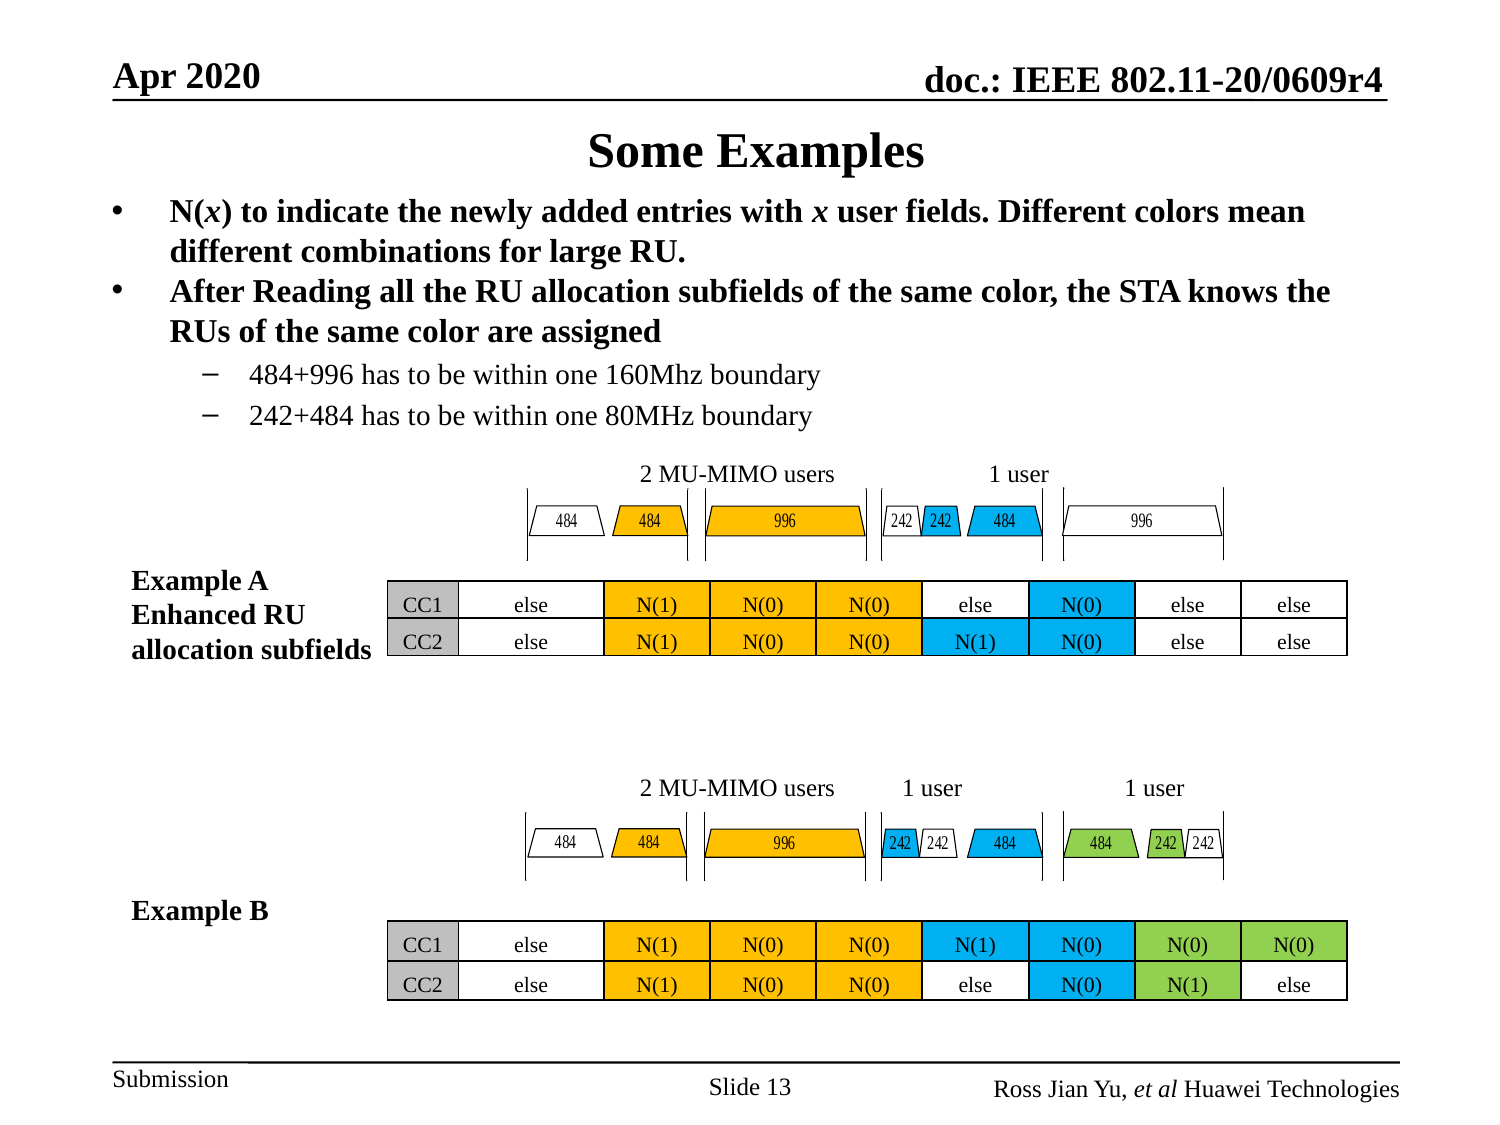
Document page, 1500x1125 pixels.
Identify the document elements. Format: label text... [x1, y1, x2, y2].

table_header N(0) [817, 922, 921, 960]
table_cell else [1242, 962, 1346, 999]
table_header N(0) [1030, 582, 1134, 617]
table_header N(0) [711, 582, 815, 617]
text_box 2 MU-MIMO users [624, 450, 875, 483]
text_box Example A Enhanced RU allocation subfields [116, 553, 388, 673]
table_header N(0) [1030, 922, 1134, 960]
picture [523, 808, 1225, 881]
table_cell else [459, 962, 603, 999]
table_cell else [459, 619, 603, 655]
text_box 1 user [973, 450, 1224, 484]
text_box Example B [116, 883, 284, 934]
text_box 1 user [887, 764, 1109, 807]
table_cell N(0) [711, 619, 815, 655]
table_header N(0) [817, 582, 921, 617]
table_cell else [1242, 619, 1346, 655]
table_header else [459, 922, 603, 960]
table_cell else [1136, 619, 1240, 655]
table_cell N(0) [1030, 962, 1134, 999]
table_header N(1) [923, 922, 1028, 960]
table_cell N(1) [605, 962, 709, 999]
table_cell N(1) [923, 619, 1028, 655]
table_cell N(0) [817, 962, 921, 999]
table_cell N(1) [605, 619, 709, 655]
table_cell N(0) [817, 619, 921, 655]
picture [524, 484, 1225, 561]
table_header else [459, 582, 603, 617]
text_box 2 MU-MIMO users [624, 764, 875, 807]
table_cell CC2 [388, 619, 458, 655]
text_box N(x) to indicate the newly added entries with x user fields. Different colors mean different combinations for large RU. After Reading all the RU allocation subfields of the same color, the STA knows the RUs of the same color are assigned 484+996 has to be within one 160Mhz boundary 242+484 has to be within one 80MHz boundary [37, 182, 1391, 479]
table_header N(0) [711, 922, 815, 960]
table_header N(0) [1136, 922, 1240, 960]
slide_number Slide 13 [706, 1070, 794, 1101]
table_header else [1242, 582, 1346, 617]
table_cell else [923, 962, 1028, 999]
table_cell N(0) [711, 962, 815, 999]
title Some Examples [99, 103, 1413, 192]
table_cell N(1) [1136, 962, 1240, 999]
text_box 1 user [1109, 764, 1348, 809]
table_header N(1) [605, 922, 709, 960]
table_header CC1 [388, 582, 458, 617]
table_header else [923, 582, 1028, 617]
table_cell N(0) [1030, 619, 1134, 655]
table_header else [1136, 582, 1240, 617]
table_header CC1 [388, 922, 458, 960]
table_cell CC2 [388, 962, 458, 999]
table_header N(0) [1242, 922, 1346, 960]
table_header N(1) [605, 582, 709, 617]
